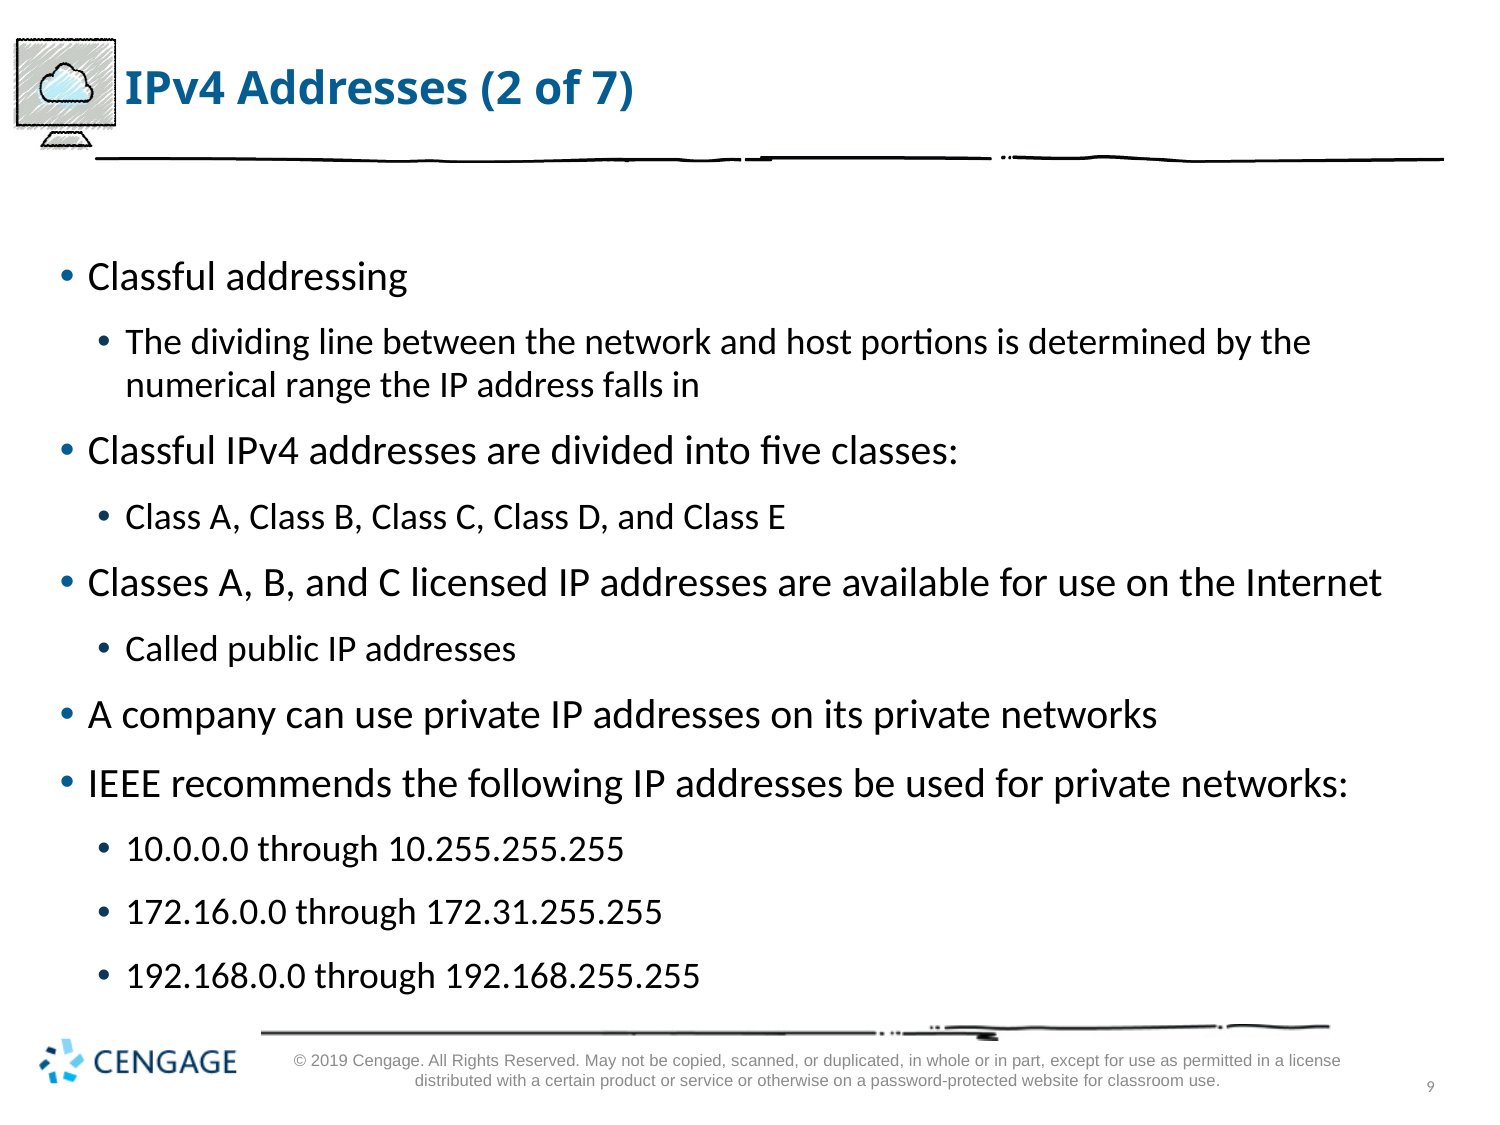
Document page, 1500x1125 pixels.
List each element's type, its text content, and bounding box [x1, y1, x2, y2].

picture [95, 155, 1444, 163]
footer © 2019 Cengage. All Rights Reserved. May not be copied, scanned, or duplicated, in whole or in part, except for use as permitted in a license distributed with a certain product or service or otherwise on a password-protected website for classroom use. [262, 1050, 1375, 1091]
picture [19, 1025, 249, 1096]
picture [261, 1024, 1331, 1041]
list Classful addressing The dividing line between the network and host portions is determined by the numerical range the IP address falls in Classful I P v 4 addresses are divided into five classes: Class A, Class B, Class C, Class D, and Class E Classes A, B, and C licensed IP addresses are available for use on the Internet Called public IP addresses A company can use private I P addresses on its private networks I E E E recommends the following I P addresses be used for private networks: 10.0.0.0 through 10.255.255.255 172.16.0.0 through 172.31.255.255 192.168.0.0 through 192.168.255.255 [59, 252, 1441, 1005]
title I P v 4 Addresses (2 of 7) [125, 66, 1442, 116]
picture [13, 36, 117, 151]
